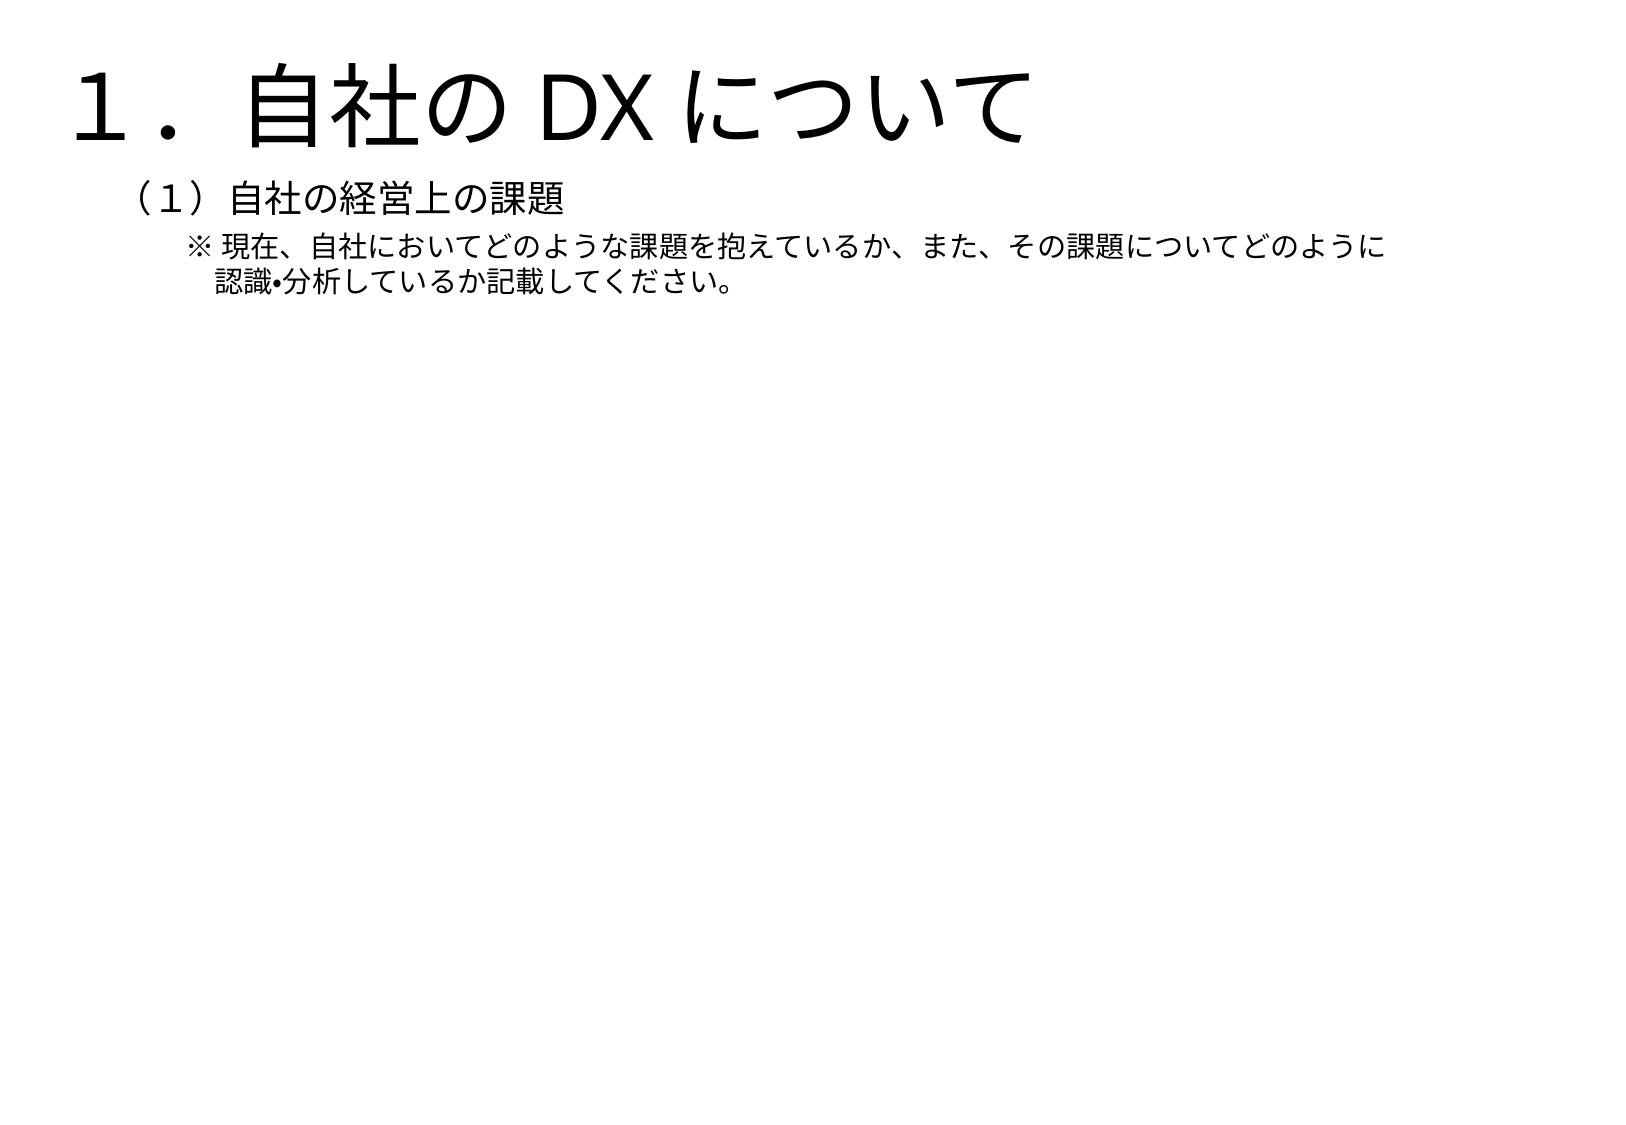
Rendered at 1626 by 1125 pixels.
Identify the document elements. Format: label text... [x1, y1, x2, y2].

text_box （１）自社の経営上の課題 [102, 175, 1625, 221]
title １．自社のDXについて [42, 16, 1625, 205]
text_box ※現在、自社においてどのような課題を抱えているか、また、その課題についてどのように 認識・分析しているか記載してください。 [173, 228, 1514, 299]
